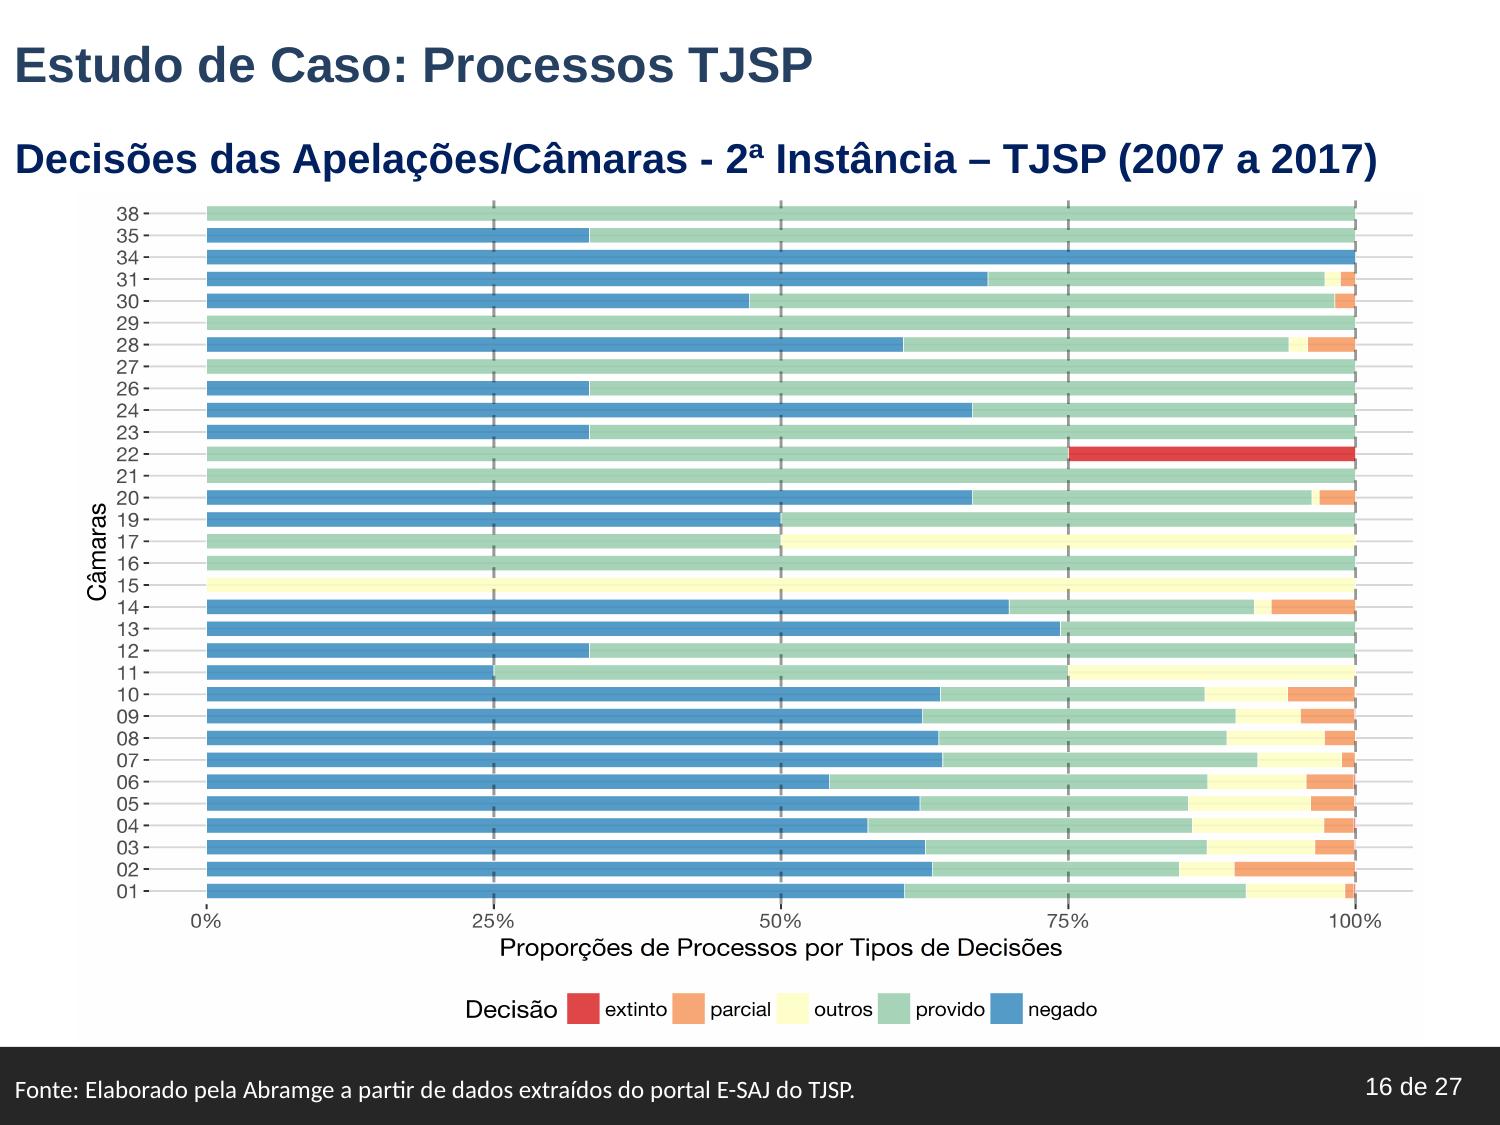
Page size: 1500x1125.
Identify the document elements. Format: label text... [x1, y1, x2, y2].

picture [76, 190, 1424, 1046]
text_box Decisões das Apelações/Câmaras - 2ª Instância – TJSP (2007 a 2017) [0, 124, 1500, 190]
text_box Fonte: Elaborado pela Abramge a partir de dados extraídos do portal E-SAJ do TJSP. [0, 1066, 1348, 1112]
text_box Estudo de Caso: Processos TJSP [0, 25, 1442, 100]
